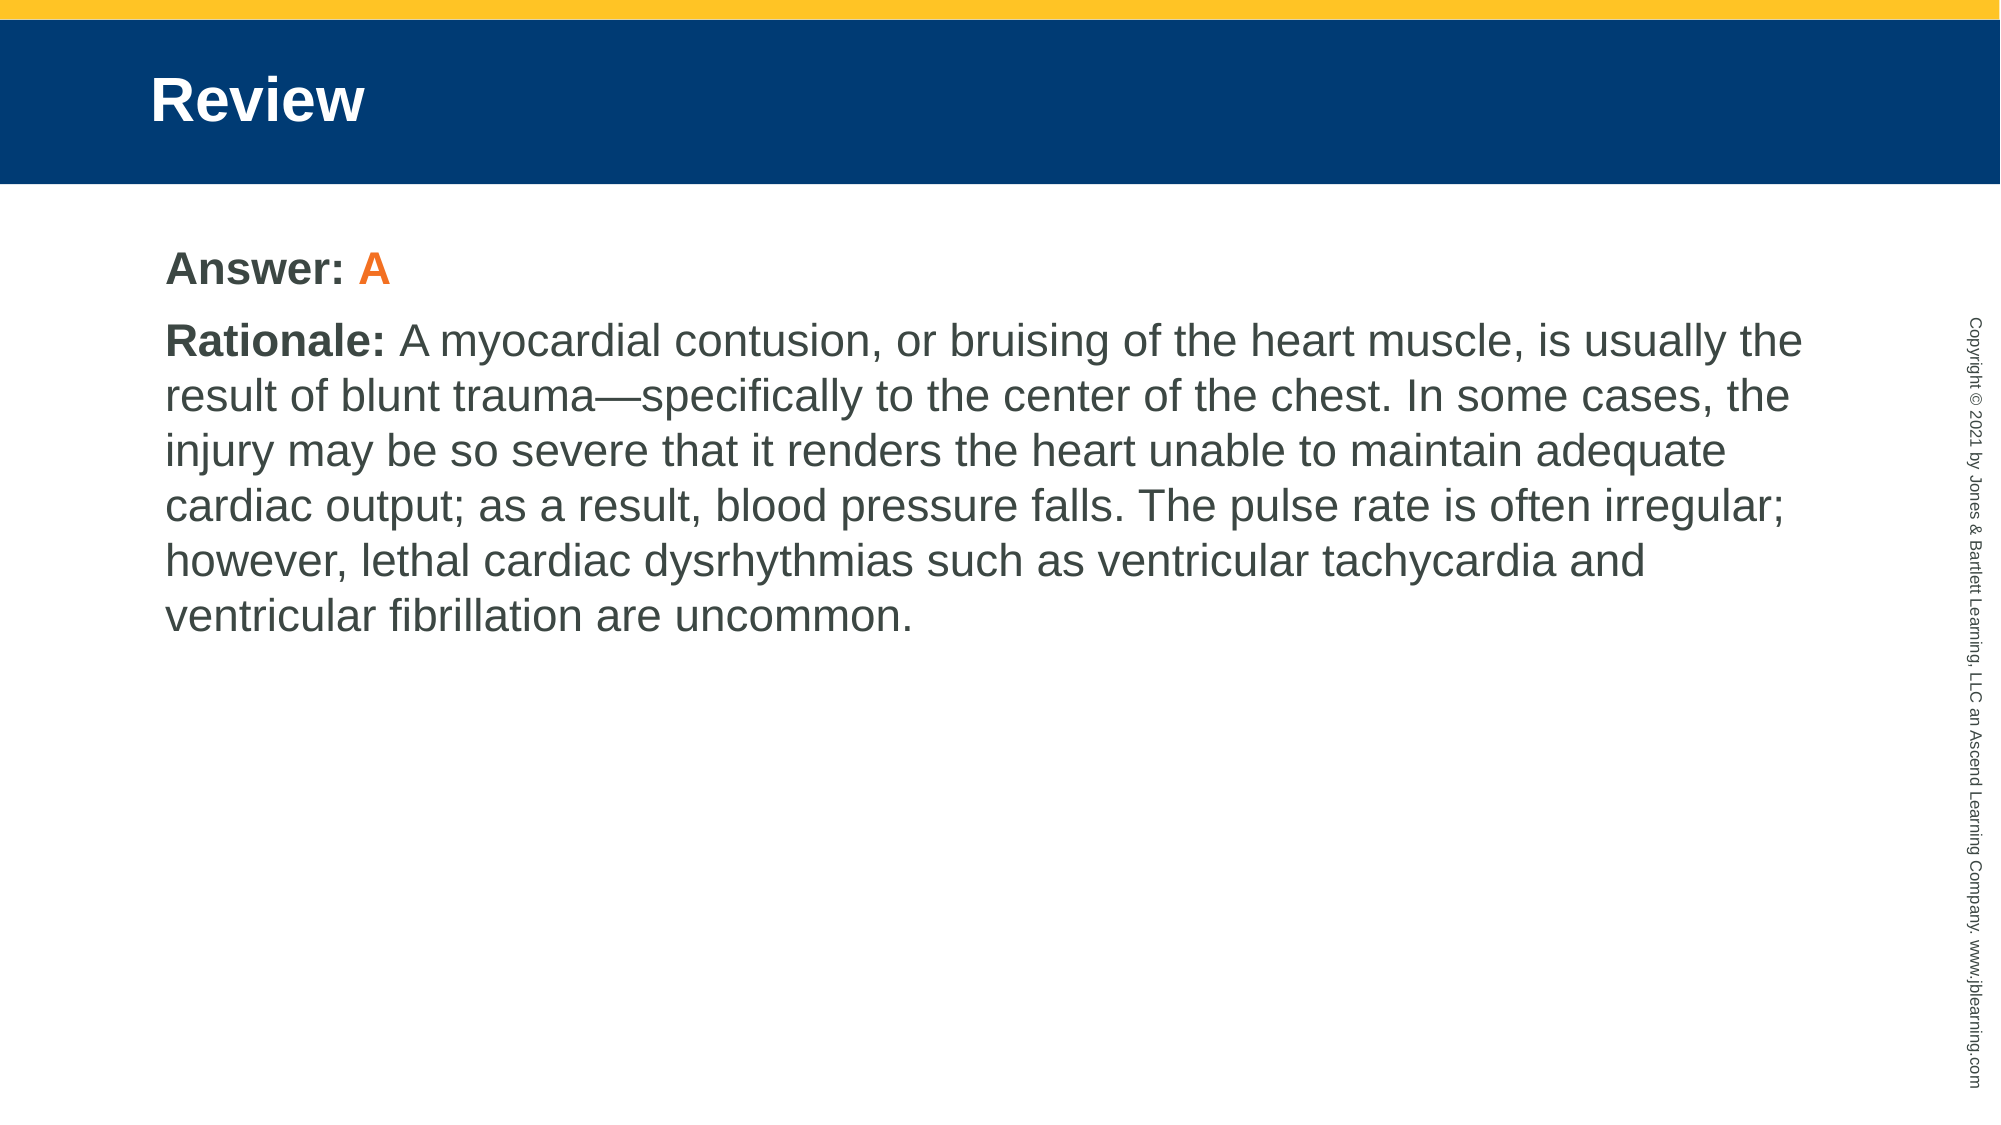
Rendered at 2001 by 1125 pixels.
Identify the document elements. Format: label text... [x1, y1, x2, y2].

title Review [0, 19, 2000, 185]
list Answer: A Rationale: A myocardial contusion, or bruising of the heart muscle, is usually the result of blunt trauma—specifically to the center of the chest. In some cases, the injury may be so severe that it renders the heart unable to maintain adequate cardiac output; as a result, blood pressure falls. The pulse rate is often irregular; however, lethal cardiac dysrhythmias such as ventricular tachycardia and ventricular fibrillation are uncommon. [150, 237, 1850, 1025]
